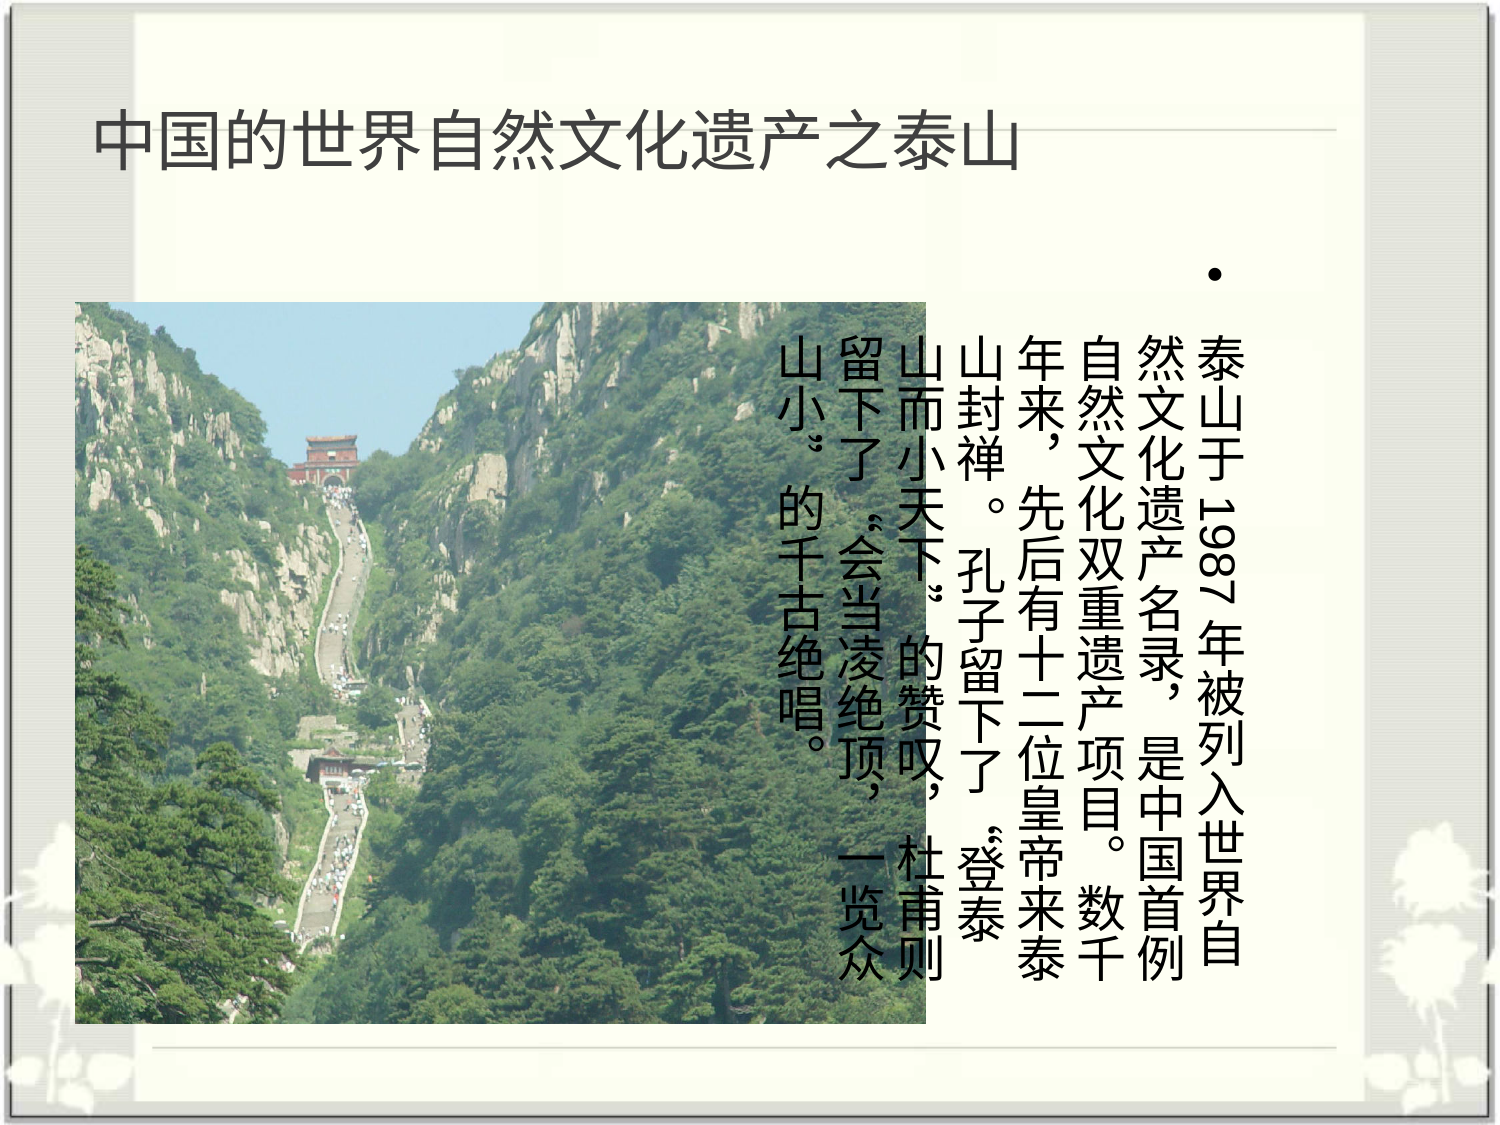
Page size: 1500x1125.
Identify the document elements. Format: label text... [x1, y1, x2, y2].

title 中国的世界自然文化遗产之泰山 [74, 44, 1426, 233]
picture [0, 0, 1500, 1125]
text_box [74, 302, 926, 1024]
list 泰山于1987年被列入世界自然文化遗产名录，是中国首例自然文化双重遗产项目。数千年来，先后有十二位皇帝来泰山封禅 。孔子留下了“登泰山而小天下”的赞叹，杜甫则留下了“会当凌绝顶，一览众山小”的千古绝唱。 [762, 262, 1426, 1006]
